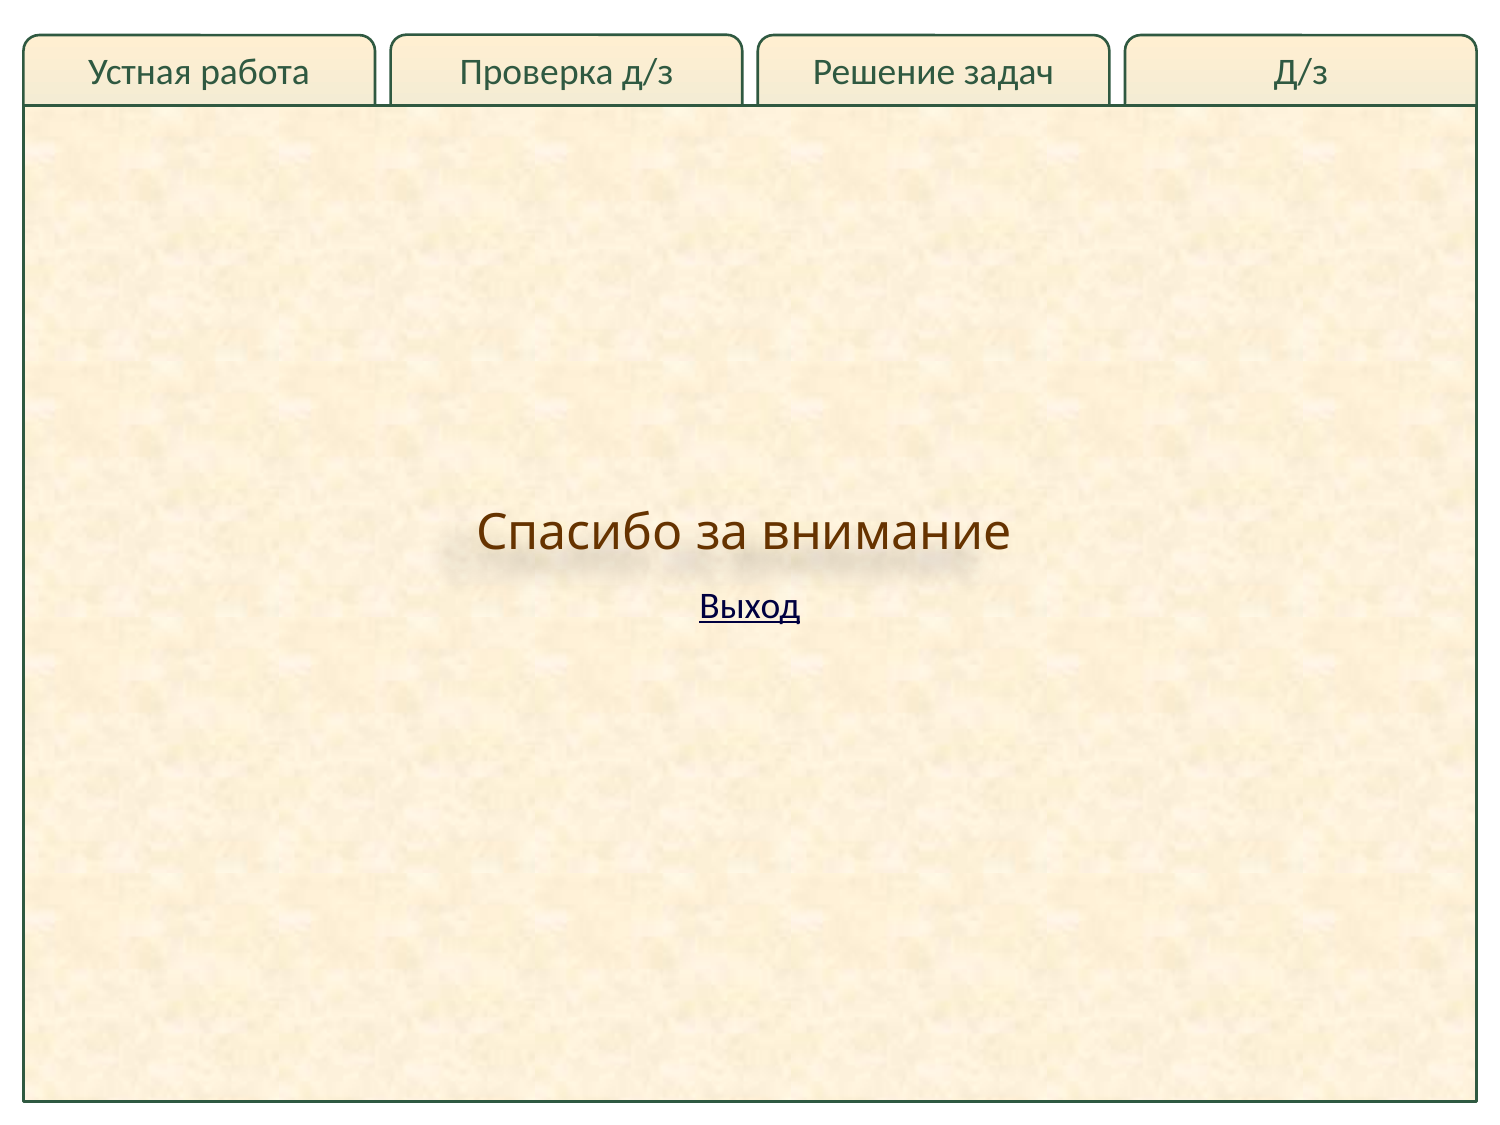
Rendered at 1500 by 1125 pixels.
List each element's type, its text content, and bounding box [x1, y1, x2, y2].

text_box Д/з [1122, 32, 1479, 103]
text_box Устная работа [21, 32, 378, 103]
text_box Проверка д/з [388, 32, 745, 103]
text_box Спасибо за внимание [456, 492, 1032, 567]
text_box Выход [21, 103, 1479, 1104]
text_box Решение задач [755, 32, 1112, 103]
